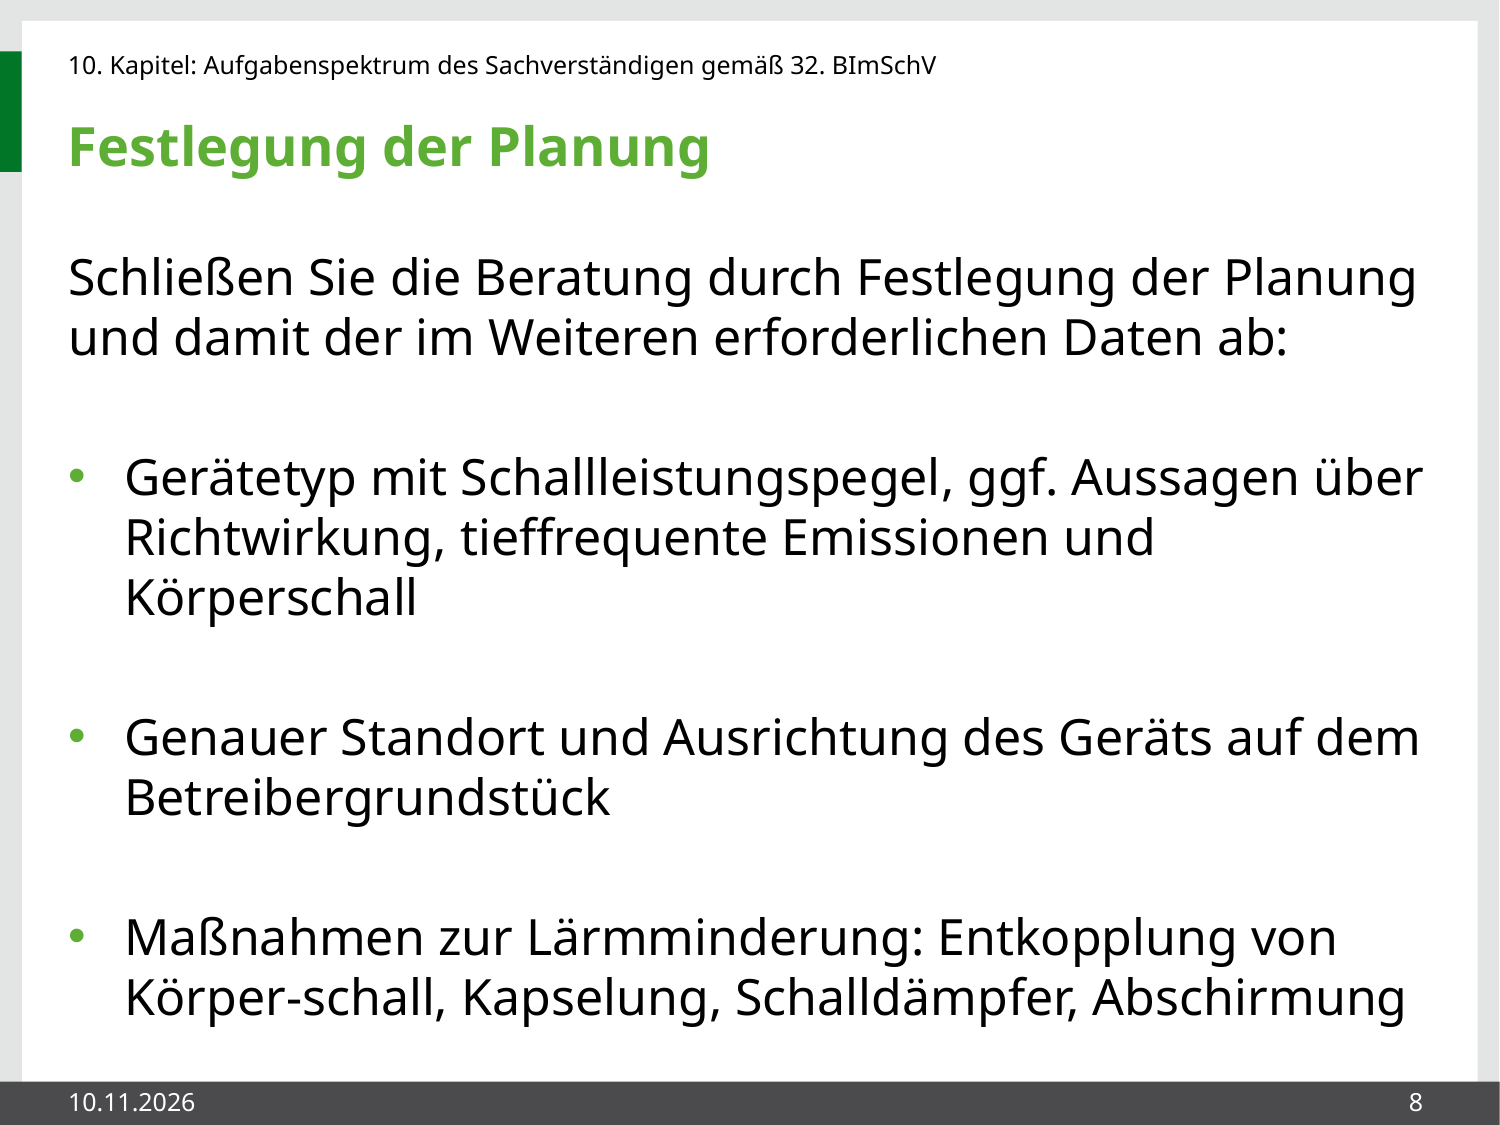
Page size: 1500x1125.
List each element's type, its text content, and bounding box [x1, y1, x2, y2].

slide_number 8 [1331, 1082, 1423, 1125]
list Schließen Sie die Beratung durch Festlegung der Planung und damit der im Weiteren erforderlichen Daten ab: Gerätetyp mit Schallleistungspegel, ggf. Aussagen über Richtwirkung, tieffrequente Emissionen und Körperschall Genauer Standort und Ausrichtung des Geräts auf dem Betreibergrundstück Maßnahmen zur Lärmminderung: Entkopplung von Körper-schall, Kapselung, Schalldämpfer, Abschirmung [68, 245, 1436, 1047]
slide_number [68, 1082, 231, 1125]
title Festlegung der Planung [67, 77, 1427, 178]
